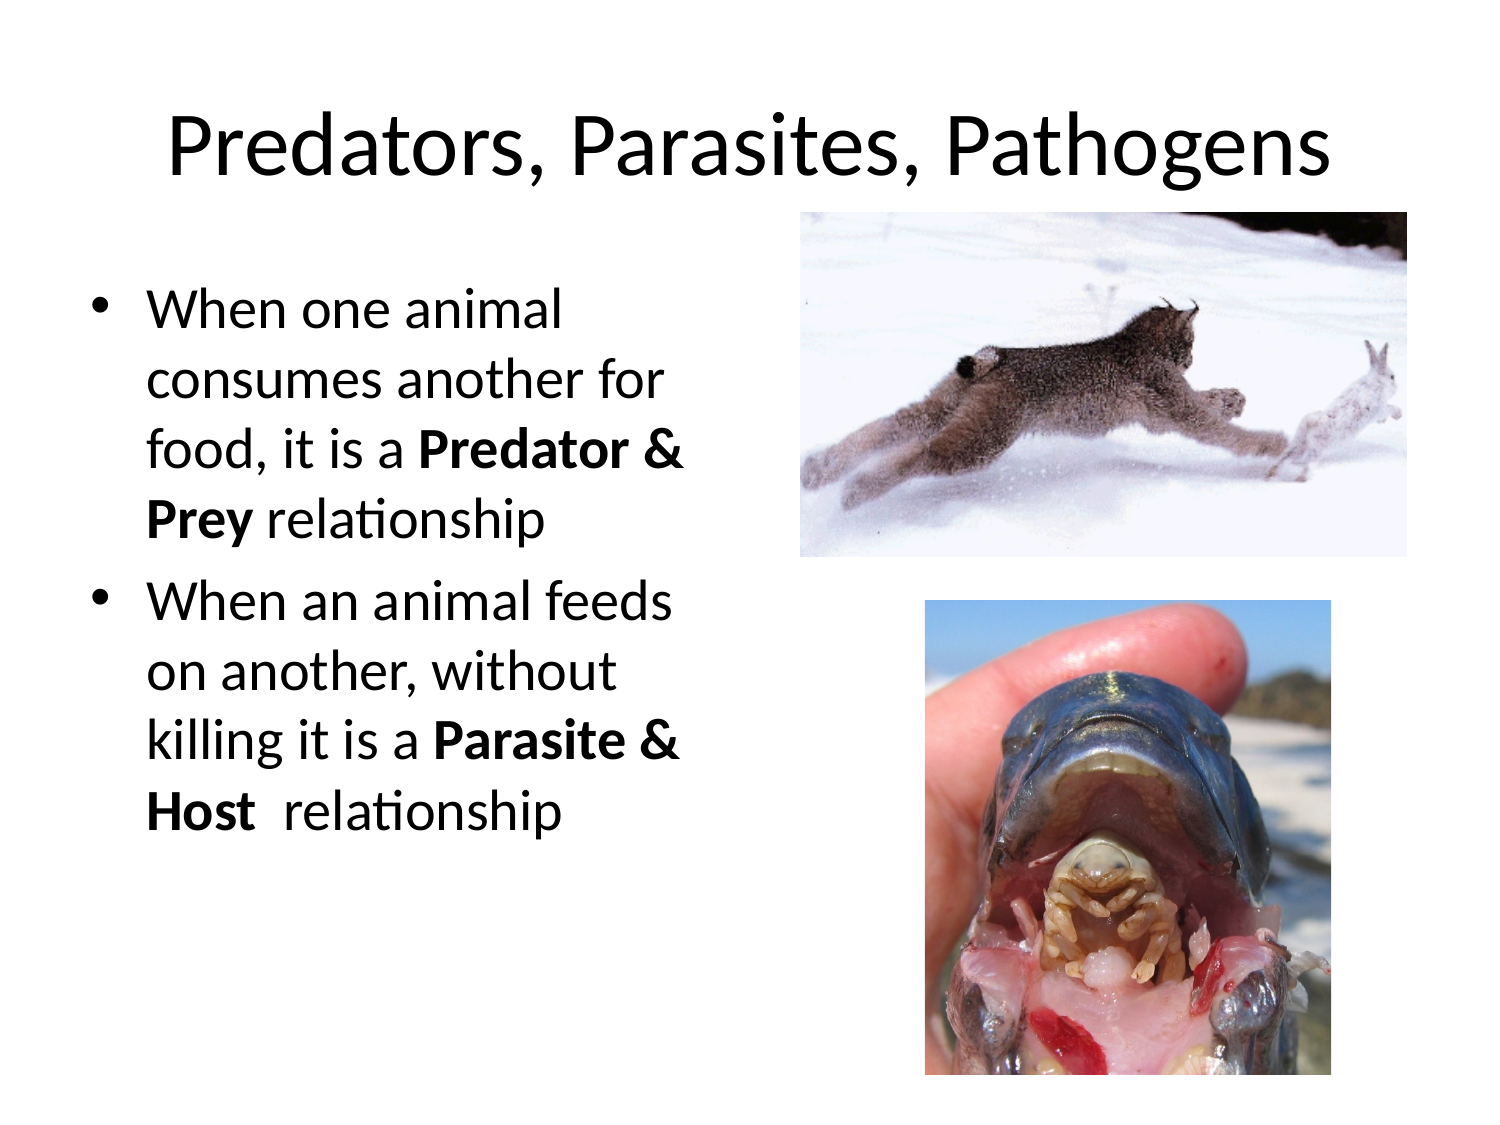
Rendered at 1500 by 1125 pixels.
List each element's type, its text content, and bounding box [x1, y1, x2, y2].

title Predators, Parasites, Pathogens [75, 45, 1425, 233]
picture [799, 212, 1407, 557]
picture [924, 599, 1332, 1076]
list When one animal consumes another for food, it is a Predator & Prey relationship When an animal feeds on another, without killing it is a Parasite & Host relationship [75, 262, 738, 1005]
